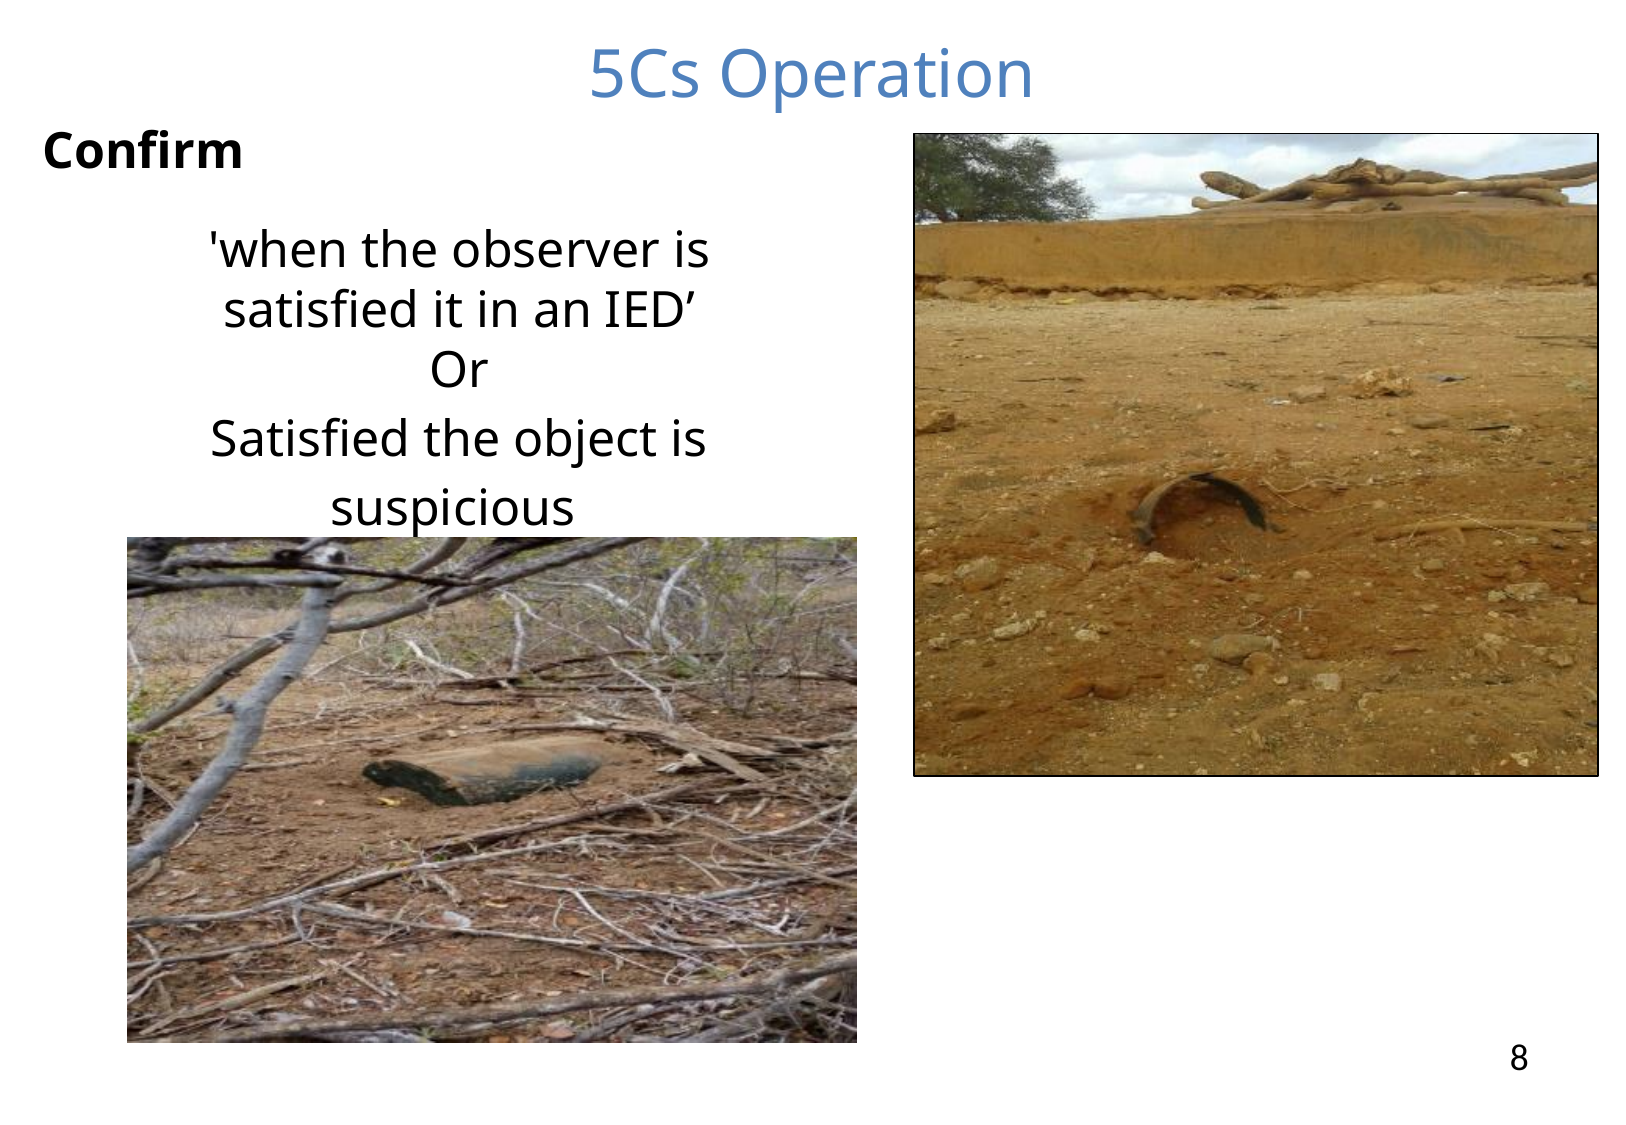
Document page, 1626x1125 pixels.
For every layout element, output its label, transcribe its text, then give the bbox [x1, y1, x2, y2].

picture [127, 537, 857, 1043]
text_box 'when the observer is satisfied it in an IED’ Or Satisfied the object is suspicious [159, 210, 760, 535]
text_box Confirm [27, 111, 388, 247]
text_box 8 [1164, 1024, 1544, 1085]
picture [914, 133, 1598, 776]
text_box 5Cs Operation [111, 7, 1514, 135]
